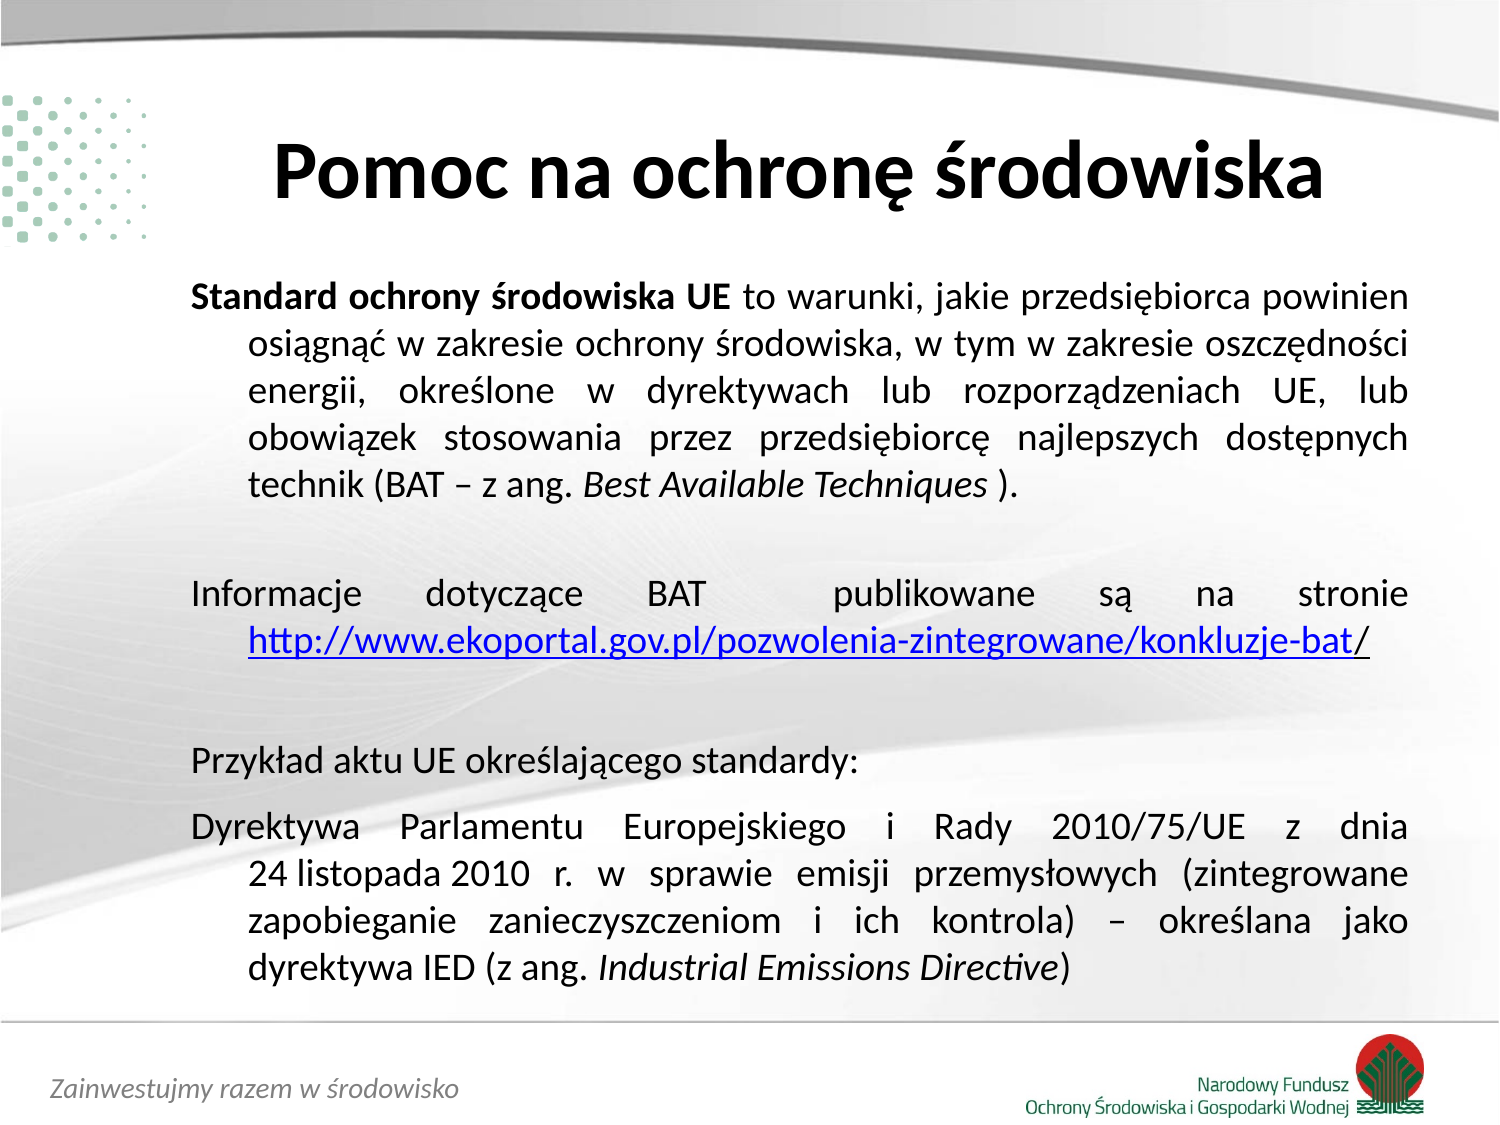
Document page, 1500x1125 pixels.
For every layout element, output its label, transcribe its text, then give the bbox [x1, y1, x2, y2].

picture [0, 0, 1499, 1023]
list Standard ochrony środowiska UE to warunki, jakie przedsiębiorca powinien osiągnąć w zakresie ochrony środowiska, w tym w zakresie oszczędności energii, określone w dyrektywach lub rozporządzeniach UE, lub obowiązek stosowania przez przedsiębiorcę najlepszych dostępnych technik (BAT – z ang. Best Available Techniques ). Informacje dotyczące BAT publikowane są na stronie http://www.ekoportal.gov.pl/pozwolenia-zintegrowane/konkluzje-bat/ Przykład aktu UE określającego standardy: Dyrektywa Parlamentu Europejskiego i Rady 2010/75/UE z dnia 24 listopada 2010 r. w sprawie emisji przemysłowych (zintegrowane zapobieganie zanieczyszczeniom i ich kontrola) – określana jako dyrektywa IED (z ang. Industrial Emissions Directive) [175, 262, 1425, 1005]
title Pomoc na ochronę środowiska [175, 101, 1425, 228]
picture [1026, 1034, 1424, 1118]
